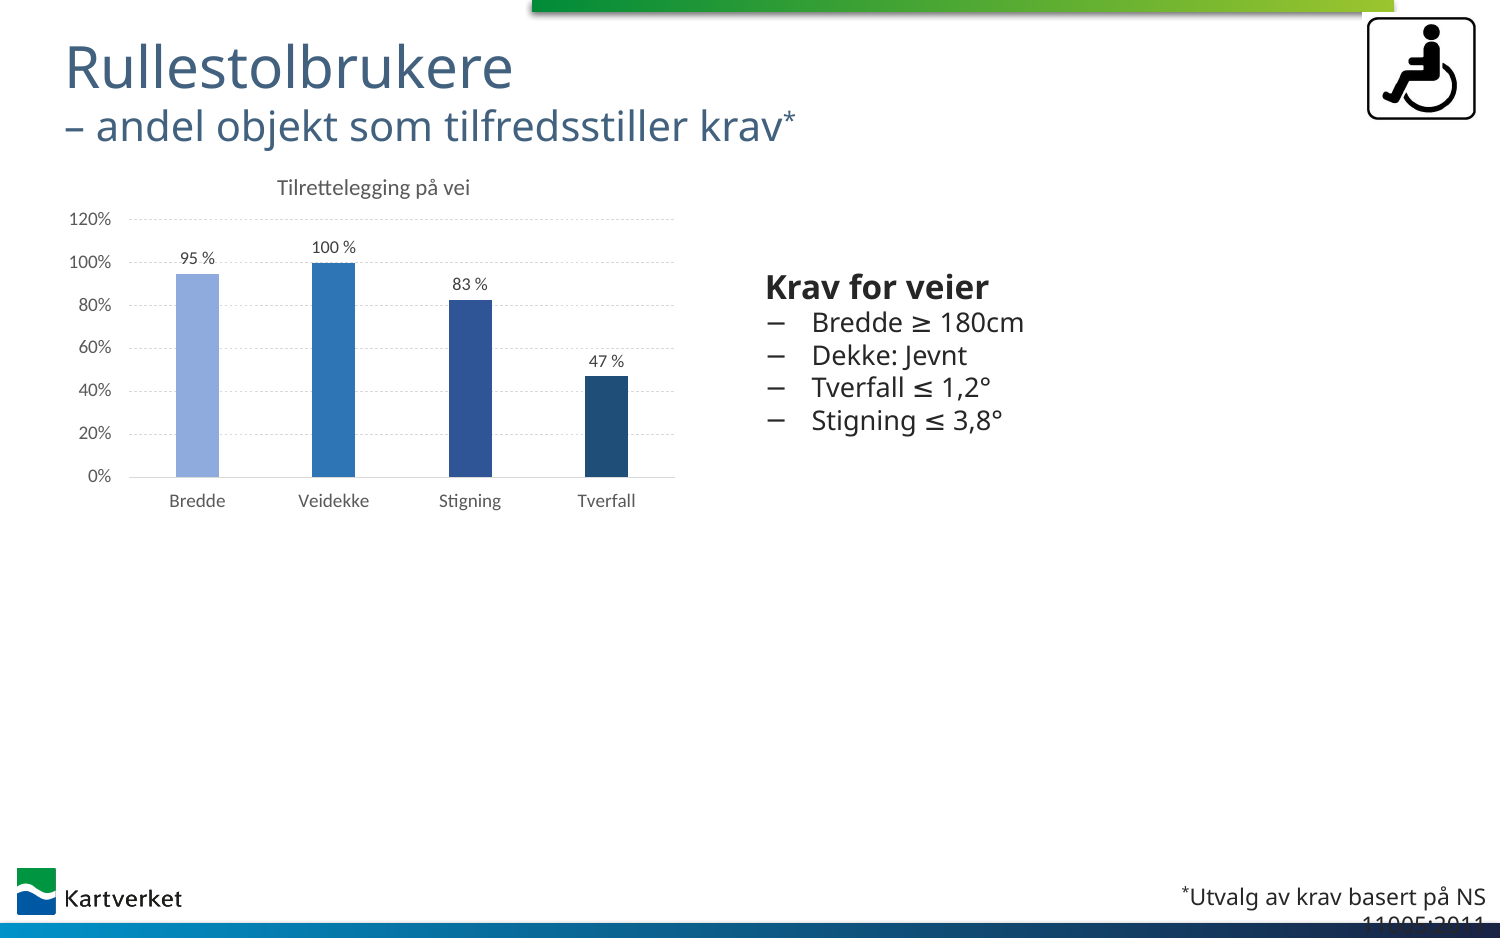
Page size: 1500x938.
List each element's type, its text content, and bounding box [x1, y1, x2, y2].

text_box Rullestolbrukere – andel objekt som tilfredsstiller krav* [49, 25, 1431, 158]
picture [62, 166, 686, 519]
picture [1362, 12, 1481, 126]
text_box *Utvalg av krav basert på NS 11005:2011 [1068, 873, 1500, 938]
text_box Krav for veier Bredde ≥ 180cm Dekke: Jevnt Tverfall ≤ 1,2° Stigning ≤ 3,8° [750, 258, 1234, 444]
